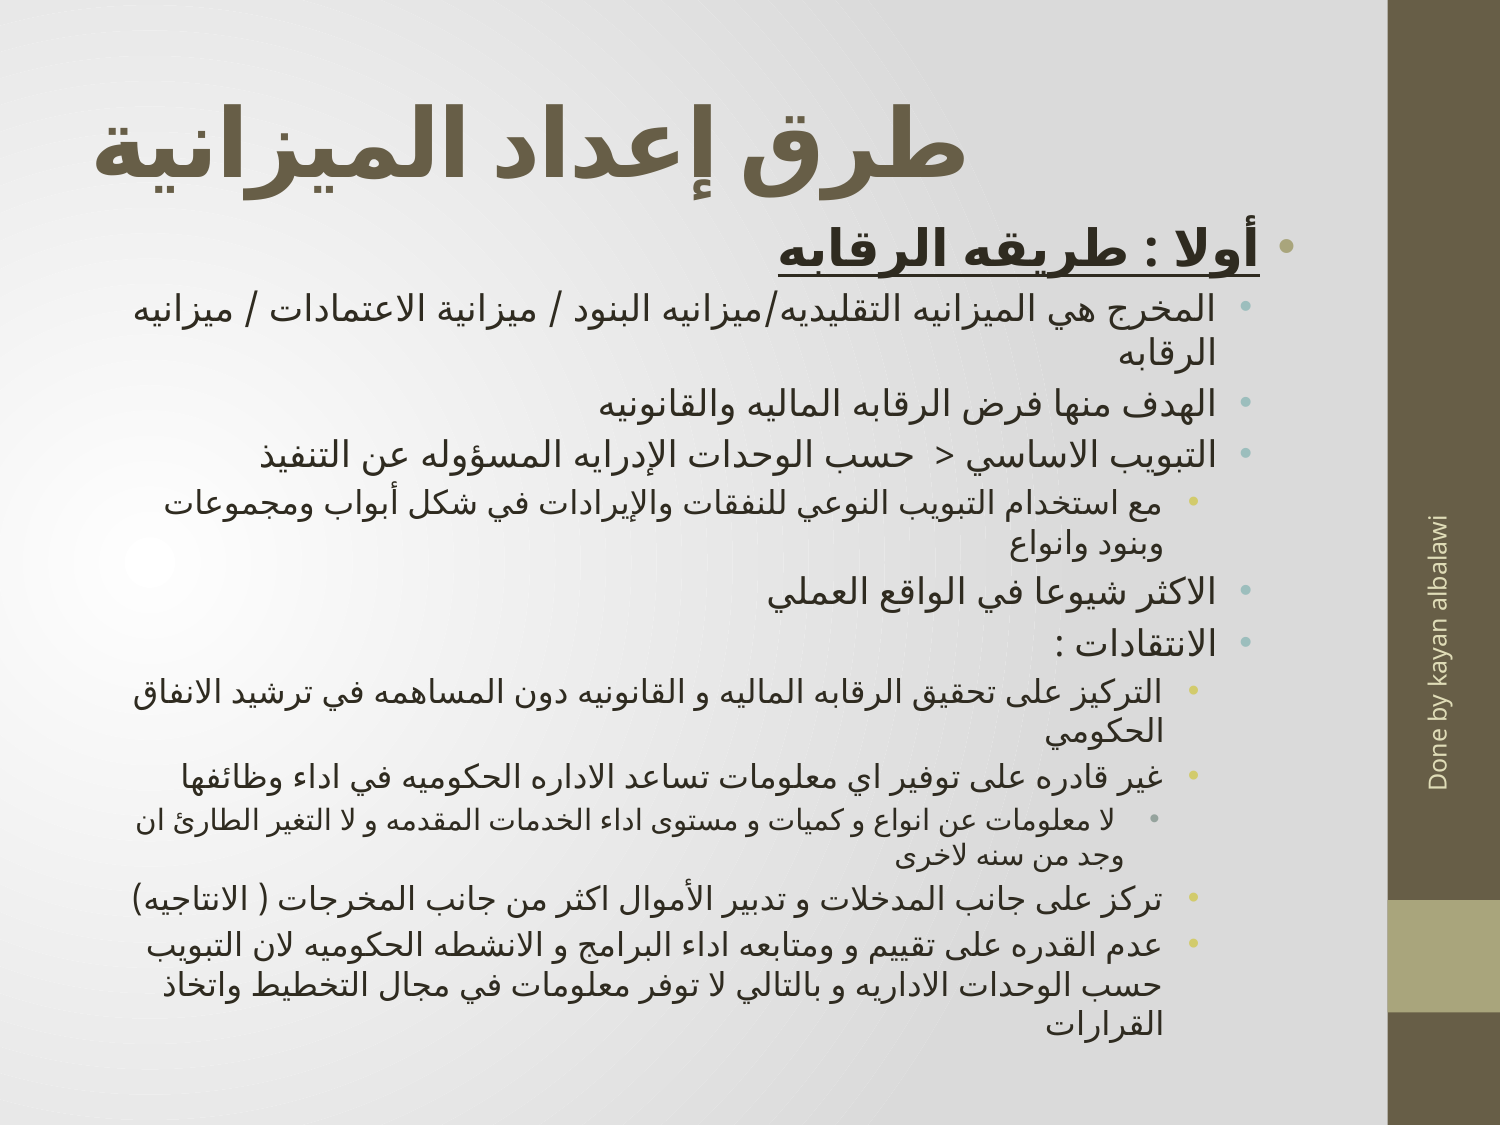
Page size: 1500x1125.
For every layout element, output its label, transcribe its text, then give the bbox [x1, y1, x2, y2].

footer Done by kayan albalawi [1408, 500, 1469, 889]
list أولا : طريقه الرقابه المخرج هي الميزانيه التقليديه/ميزانيه البنود / ميزانية الاعتمادات / ميزانيه الرقابه الهدف منها فرض الرقابه الماليه والقانونيه التبويب الاساسي < حسب الوحدات الإدرايه المسؤوله عن التنفيذ مع استخدام التبويب النوعي للنفقات والإيرادات في شكل أبواب ومجموعات وبنود وانواع الاكثر شيوعا في الواقع العملي الانتقادات : التركيز على تحقيق الرقابه الماليه و القانونيه دون المساهمه في ترشيد الانفاق الحكومي غير قادره على توفير اي معلومات تساعد الاداره الحكوميه في اداء وظائفها لا معلومات عن انواع و كميات و مستوى اداء الخدمات المقدمه و لا التغير الطارئ ان وجد من سنه لاخرى تركز على جانب المدخلات و تدبير الأموال اكثر من جانب المخرجات ( الانتاجيه) عدم القدره على تقييم و ومتابعه اداء البرامج و الانشطه الحكوميه لان التبويب حسب الوحدات الاداريه و بالتالي لا توفر معلومات في مجال التخطيط واتخاذ القرارات [75, 208, 1325, 1050]
title طرق إعداد الميزانية [75, 45, 1325, 208]
